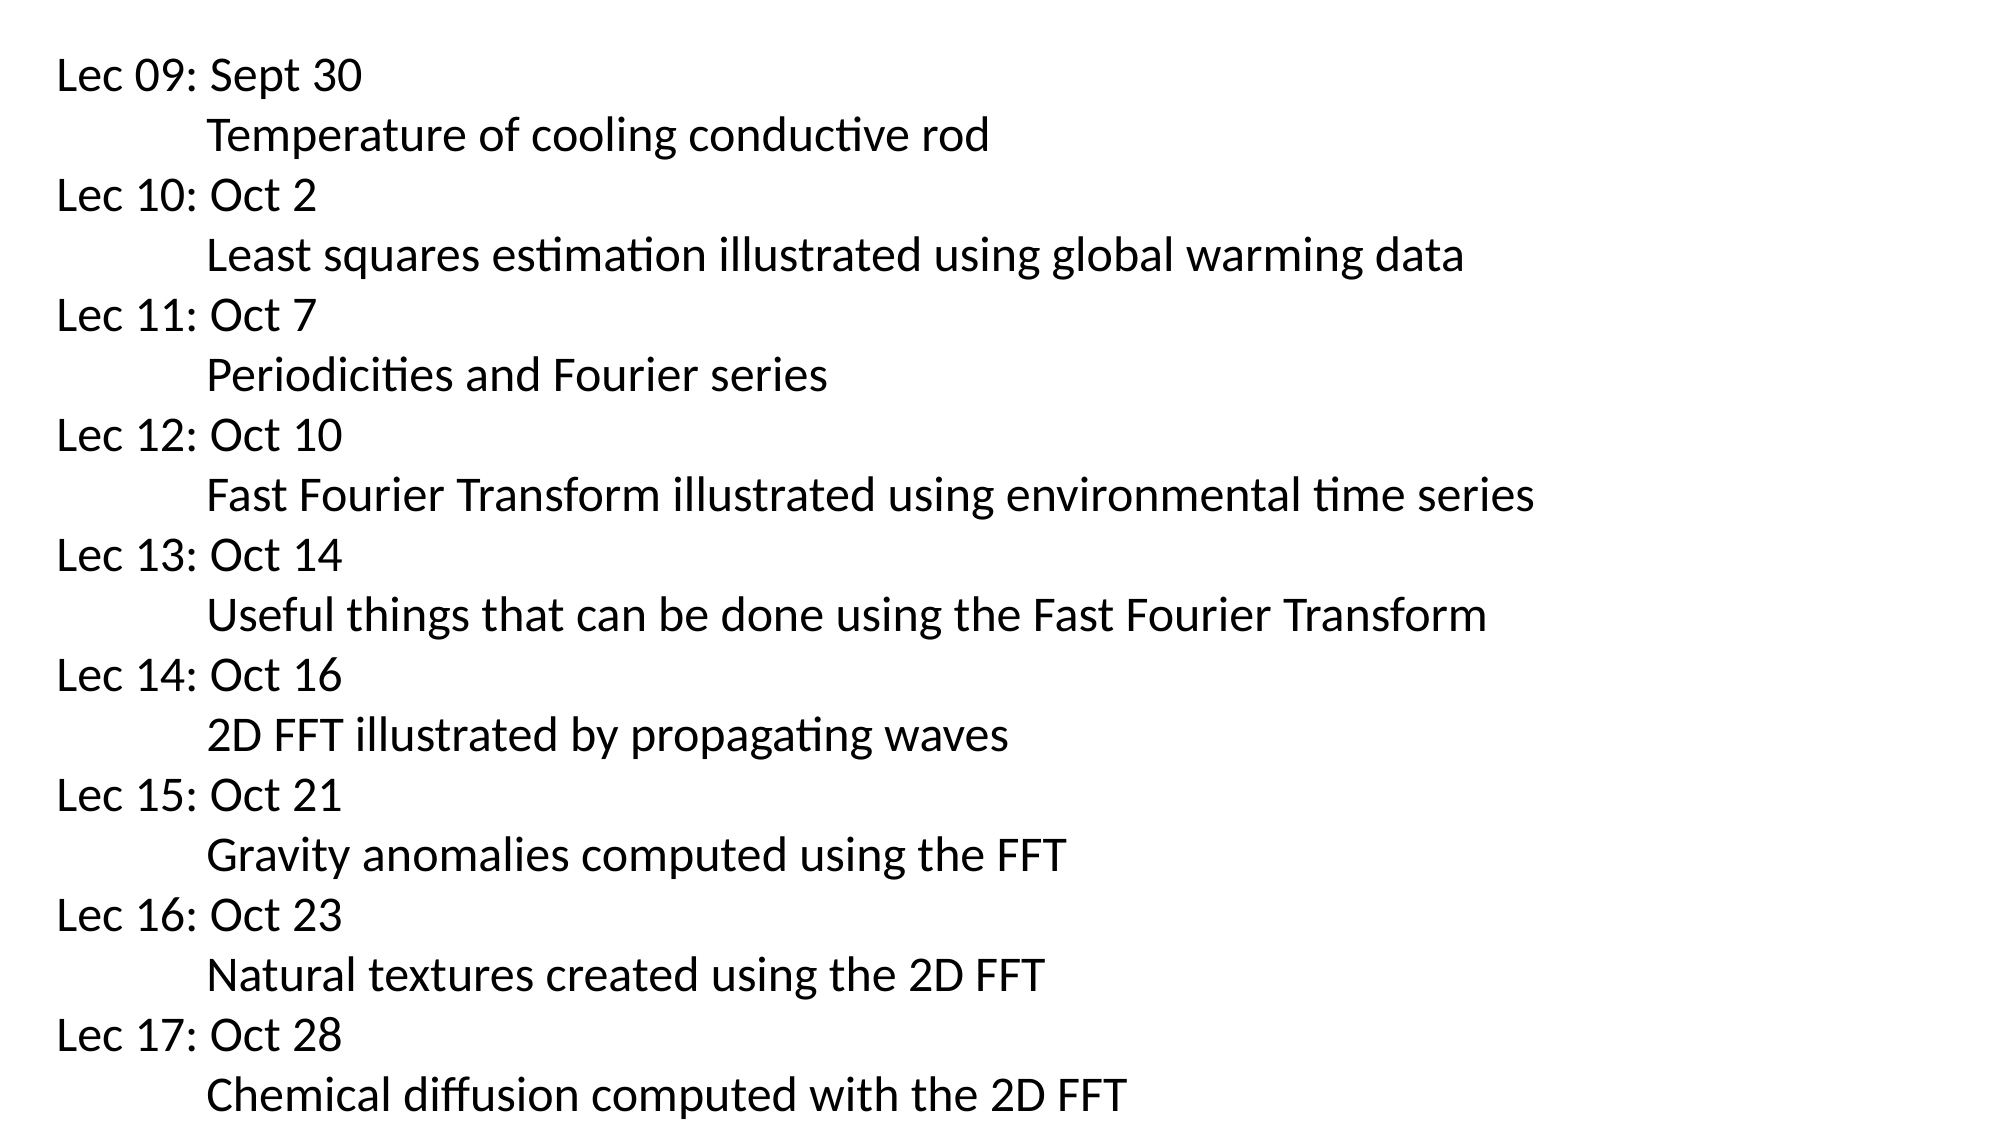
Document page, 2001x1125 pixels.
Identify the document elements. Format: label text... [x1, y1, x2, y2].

text_box Lec 09: Sept 30 Temperature of cooling conductive rod Lec 10: Oct 2 Least squares estimation illustrated using global warming data Lec 11: Oct 7 Periodicities and Fourier series Lec 12: Oct 10 Fast Fourier Transform illustrated using environmental time series Lec 13: Oct 14 Useful things that can be done using the Fast Fourier Transform Lec 14: Oct 16 2D FFT illustrated by propagating waves Lec 15: Oct 21 Gravity anomalies computed using the FFT Lec 16: Oct 23 Natural textures created using the 2D FFT Lec 17: Oct 28 Chemical diffusion computed with the 2D FFT [41, 34, 1835, 1125]
